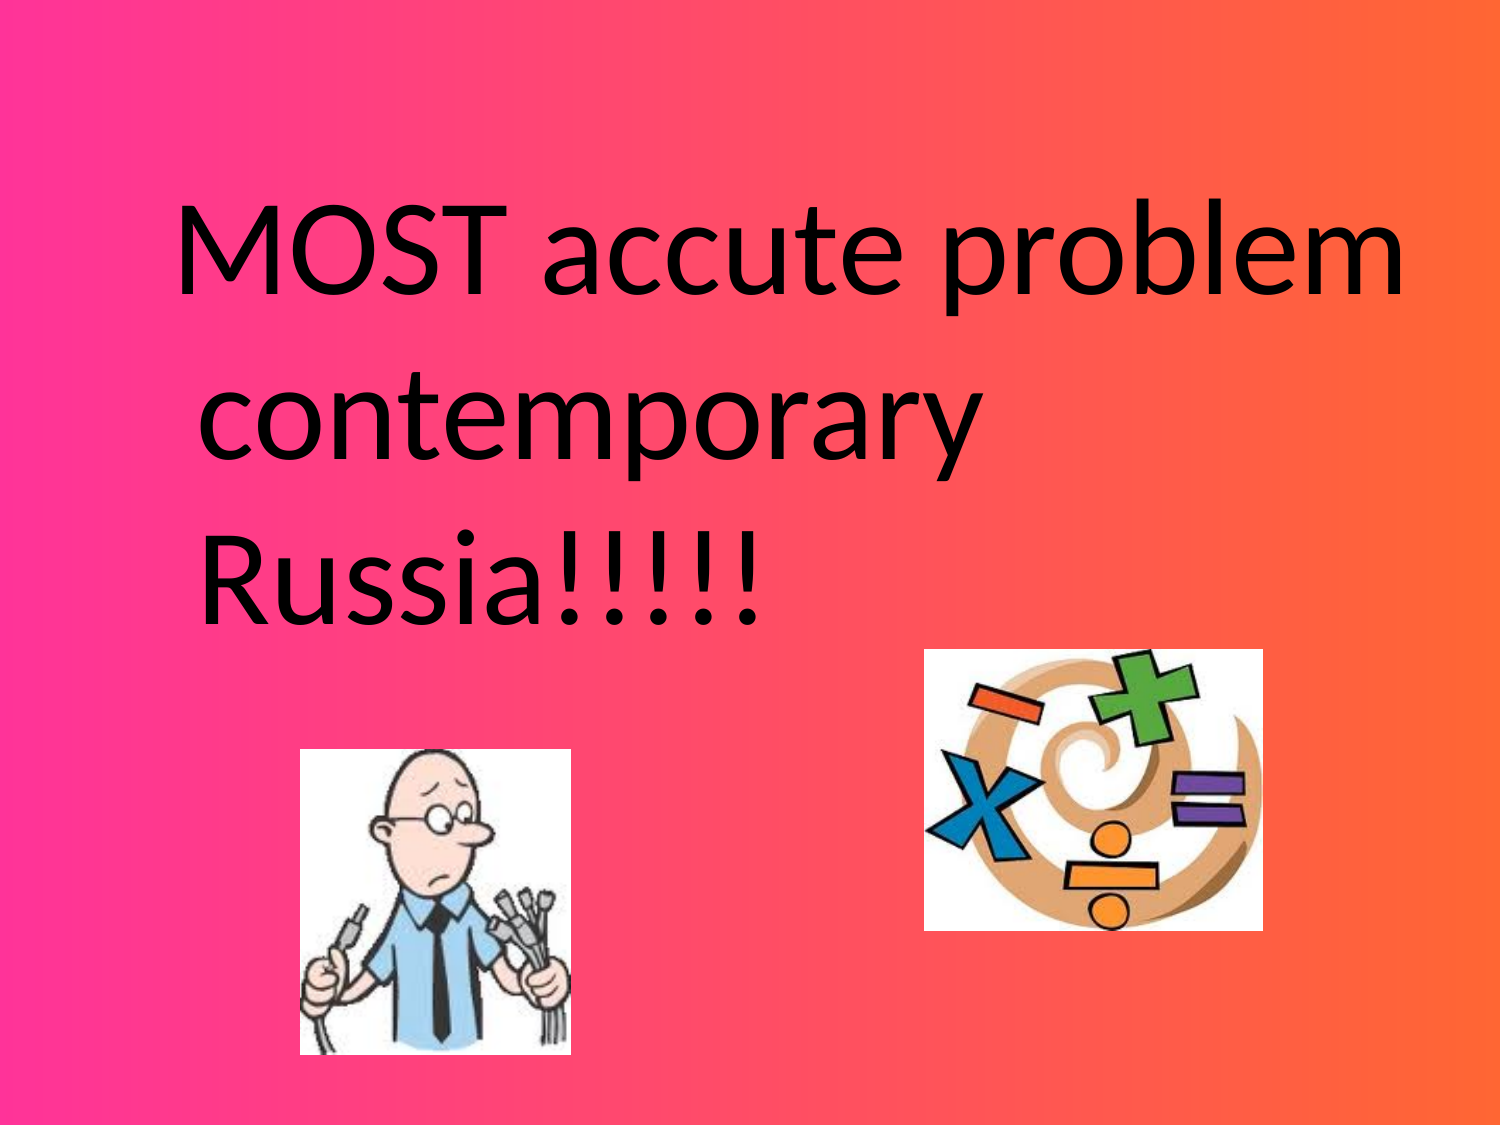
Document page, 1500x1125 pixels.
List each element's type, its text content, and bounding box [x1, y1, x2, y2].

list MOST accute problem contemporary Russia!!!!! [124, 149, 1476, 893]
picture [299, 749, 571, 1055]
picture [924, 649, 1264, 931]
